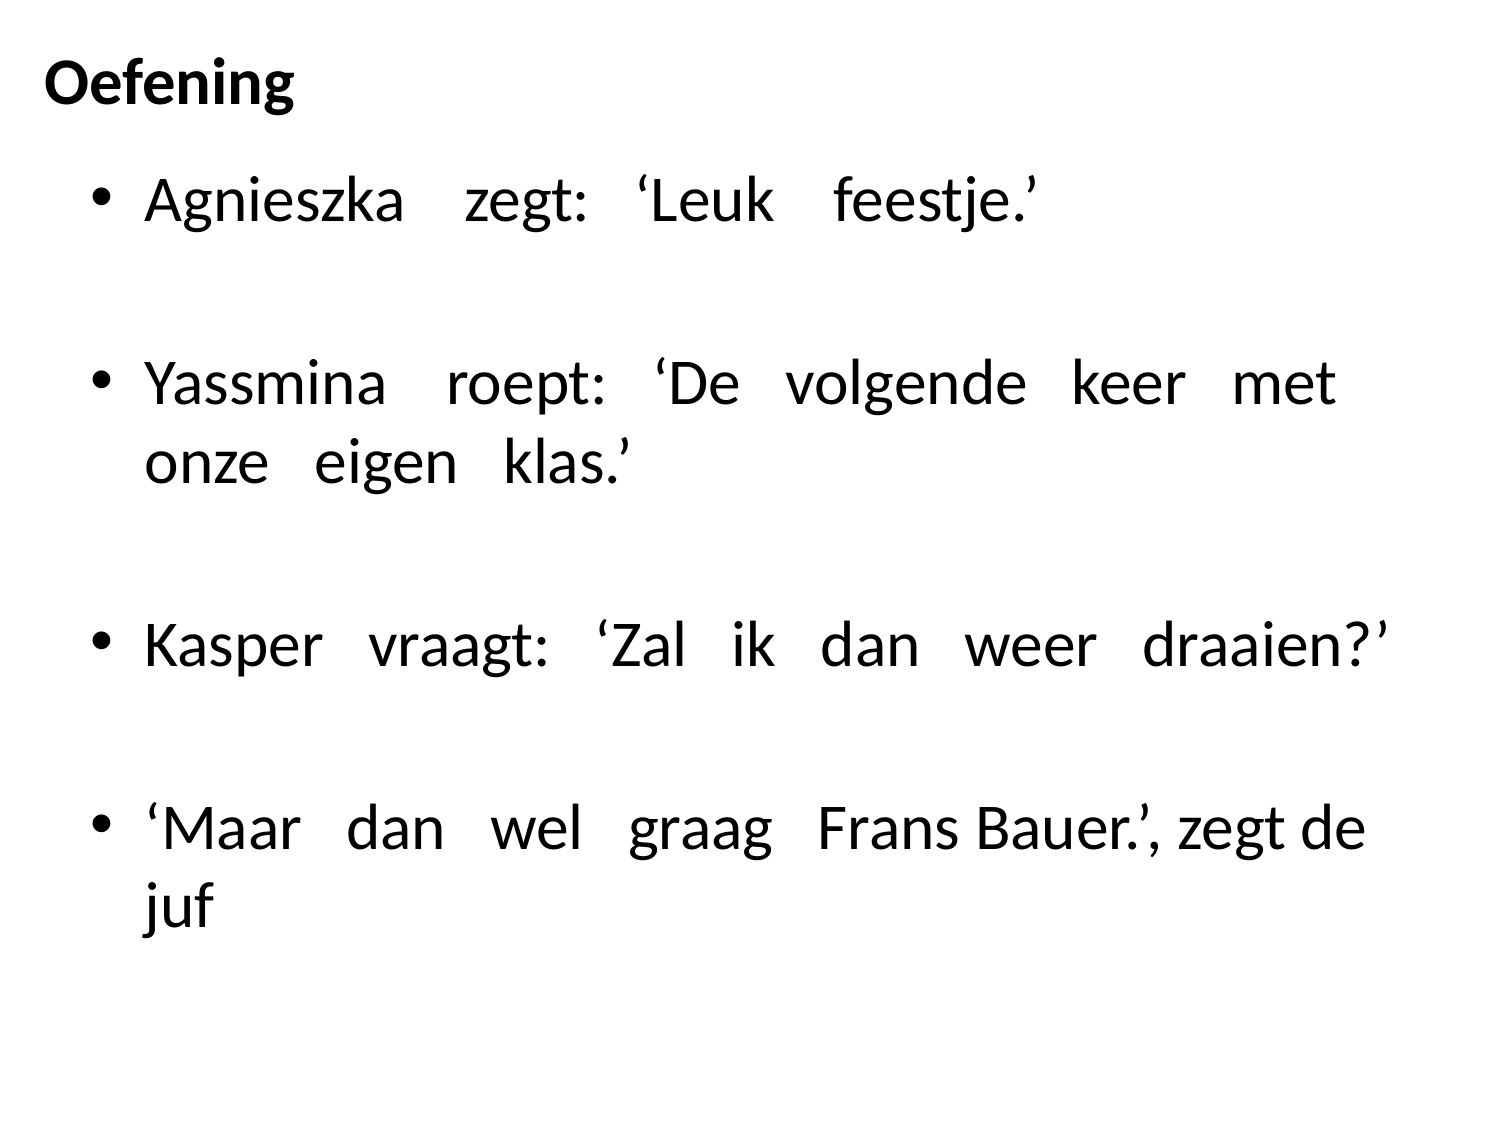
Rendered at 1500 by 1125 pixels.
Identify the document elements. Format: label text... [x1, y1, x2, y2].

list Agnieszka zegt: ‘Leuk feestje.’ Yassmina roept: ‘De volgende keer met onze eigen klas.’ Kasper vraagt: ‘Zal ik dan weer draaien?’ ‘Maar dan wel graag Frans Bauer.’, zegt de juf [75, 149, 1425, 1012]
text_box Oefening [29, 30, 627, 122]
